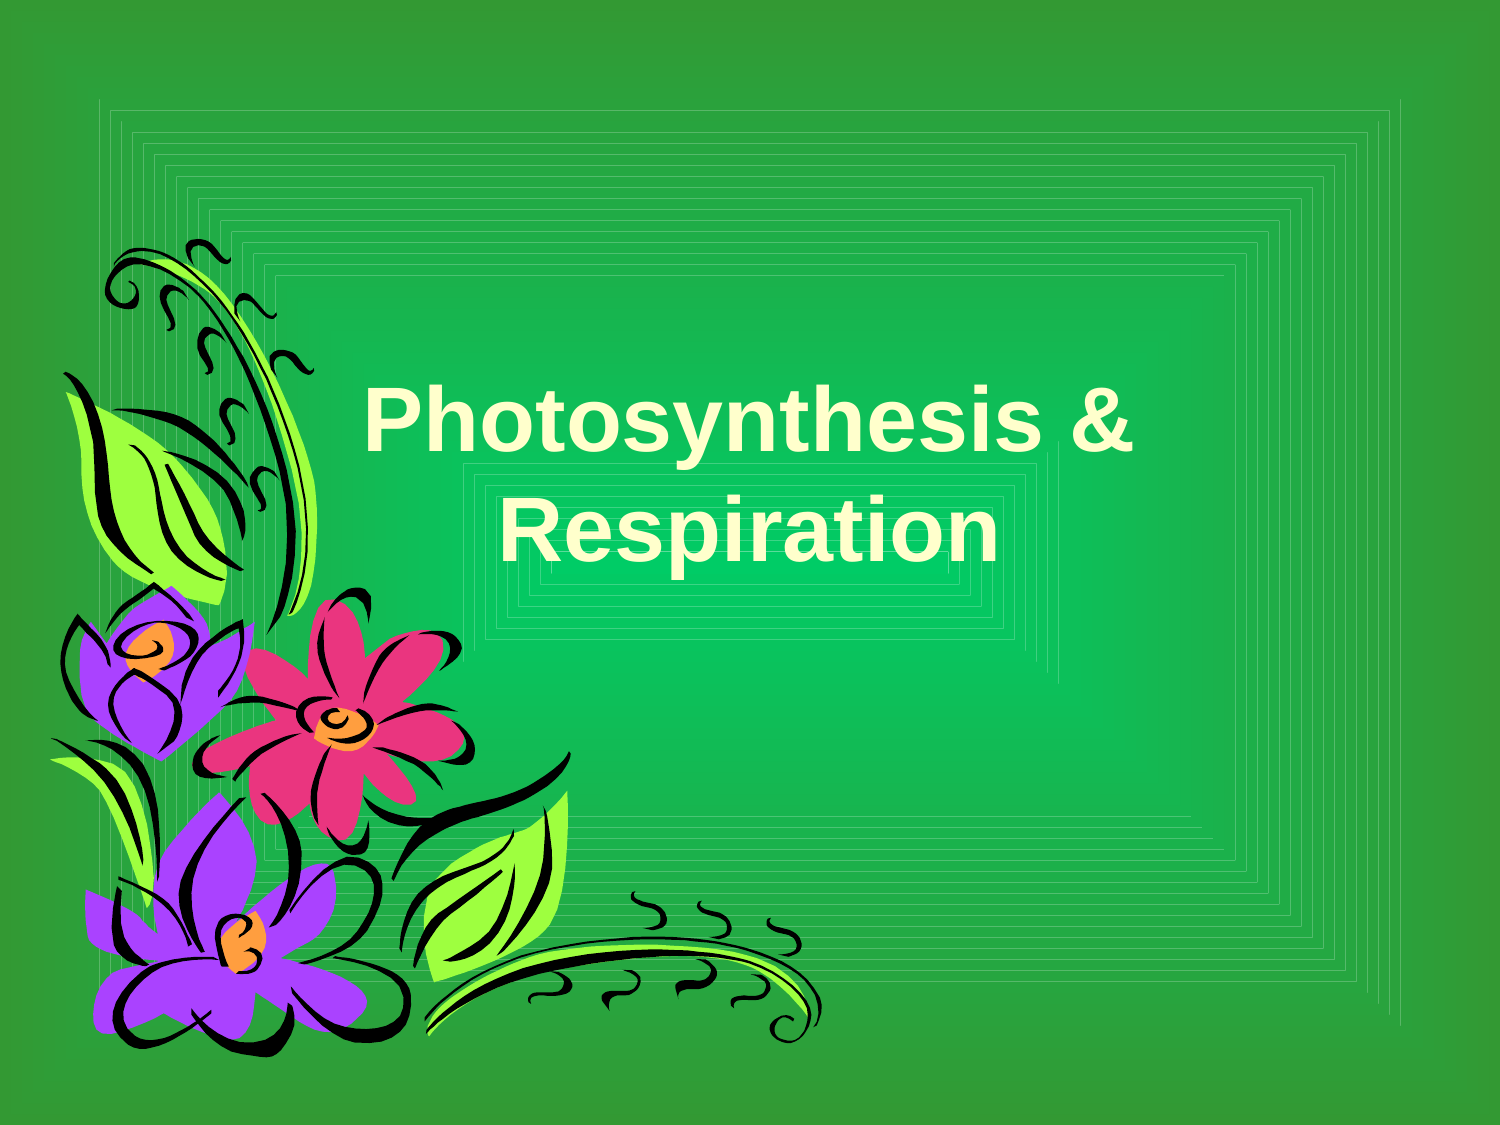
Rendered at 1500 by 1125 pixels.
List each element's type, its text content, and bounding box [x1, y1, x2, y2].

picture [49, 237, 825, 1064]
title Photosynthesis & Respiration [830, 349, 1388, 591]
